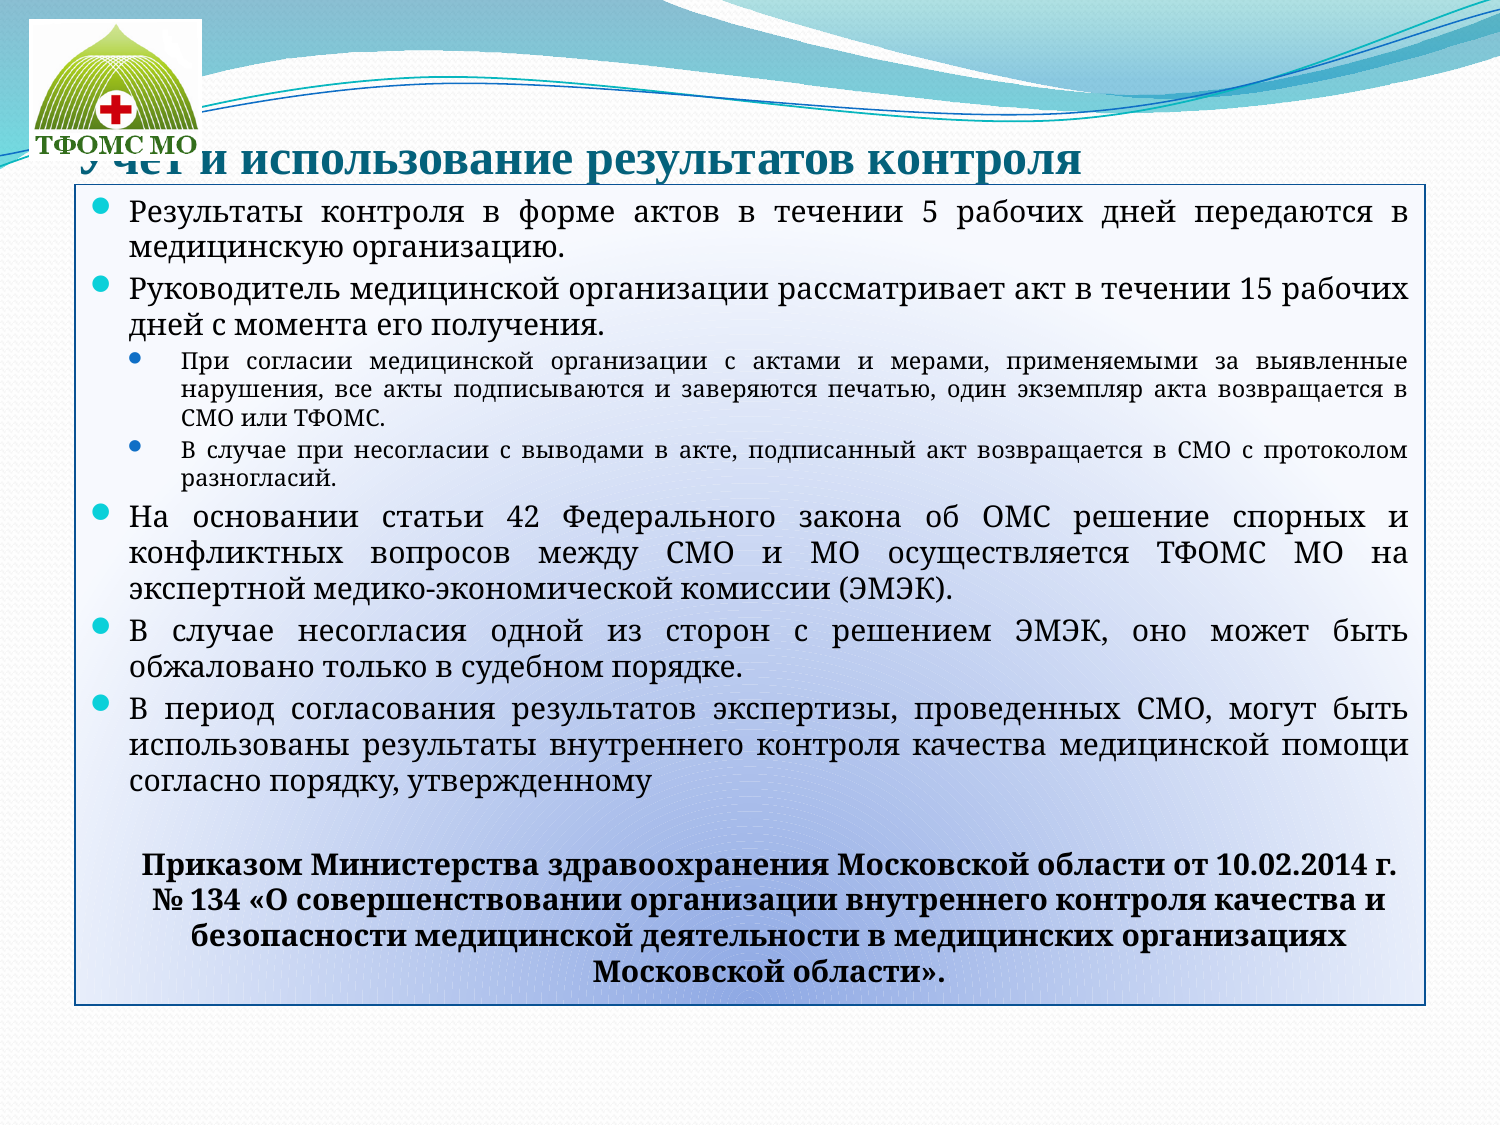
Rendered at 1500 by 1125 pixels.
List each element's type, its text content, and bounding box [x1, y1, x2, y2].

list Результаты контроля в форме актов в течении 5 рабочих дней передаются в медицинскую организацию. Руководитель медицинской организации рассматривает акт в течении 15 рабочих дней с момента его получения. При согласии медицинской организации с актами и мерами, применяемыми за выявленные нарушения, все акты подписываются и заверяются печатью, один экземпляр акта возвращается в СМО или ТФОМС. В случае при несогласии с выводами в акте, подписанный акт возвращается в СМО с протоколом разногласий. На основании статьи 42 Федерального закона об ОМС решение спорных и конфликтных вопросов между СМО и МО осуществляется ТФОМС МО на экспертной медико-экономической комиссии (ЭМЭК). В случае несогласия одной из сторон с решением ЭМЭК, оно может быть обжаловано только в судебном порядке. В период согласования результатов экспертизы, проведенных СМО, могут быть использованы результаты внутреннего контроля качества медицинской помощи согласно порядку, утвержденному Приказом Министерства здравоохранения Московской области от 10.02.2014 г. № 134 «О совершенствовании организации внутреннего контроля качества и безопасности медицинской деятельности в медицинских организациях Московской области». [74, 184, 1426, 1006]
table_cell [74, 44, 207, 174]
title Учет и использование результатов контроля [74, 44, 1424, 184]
picture [29, 18, 202, 162]
